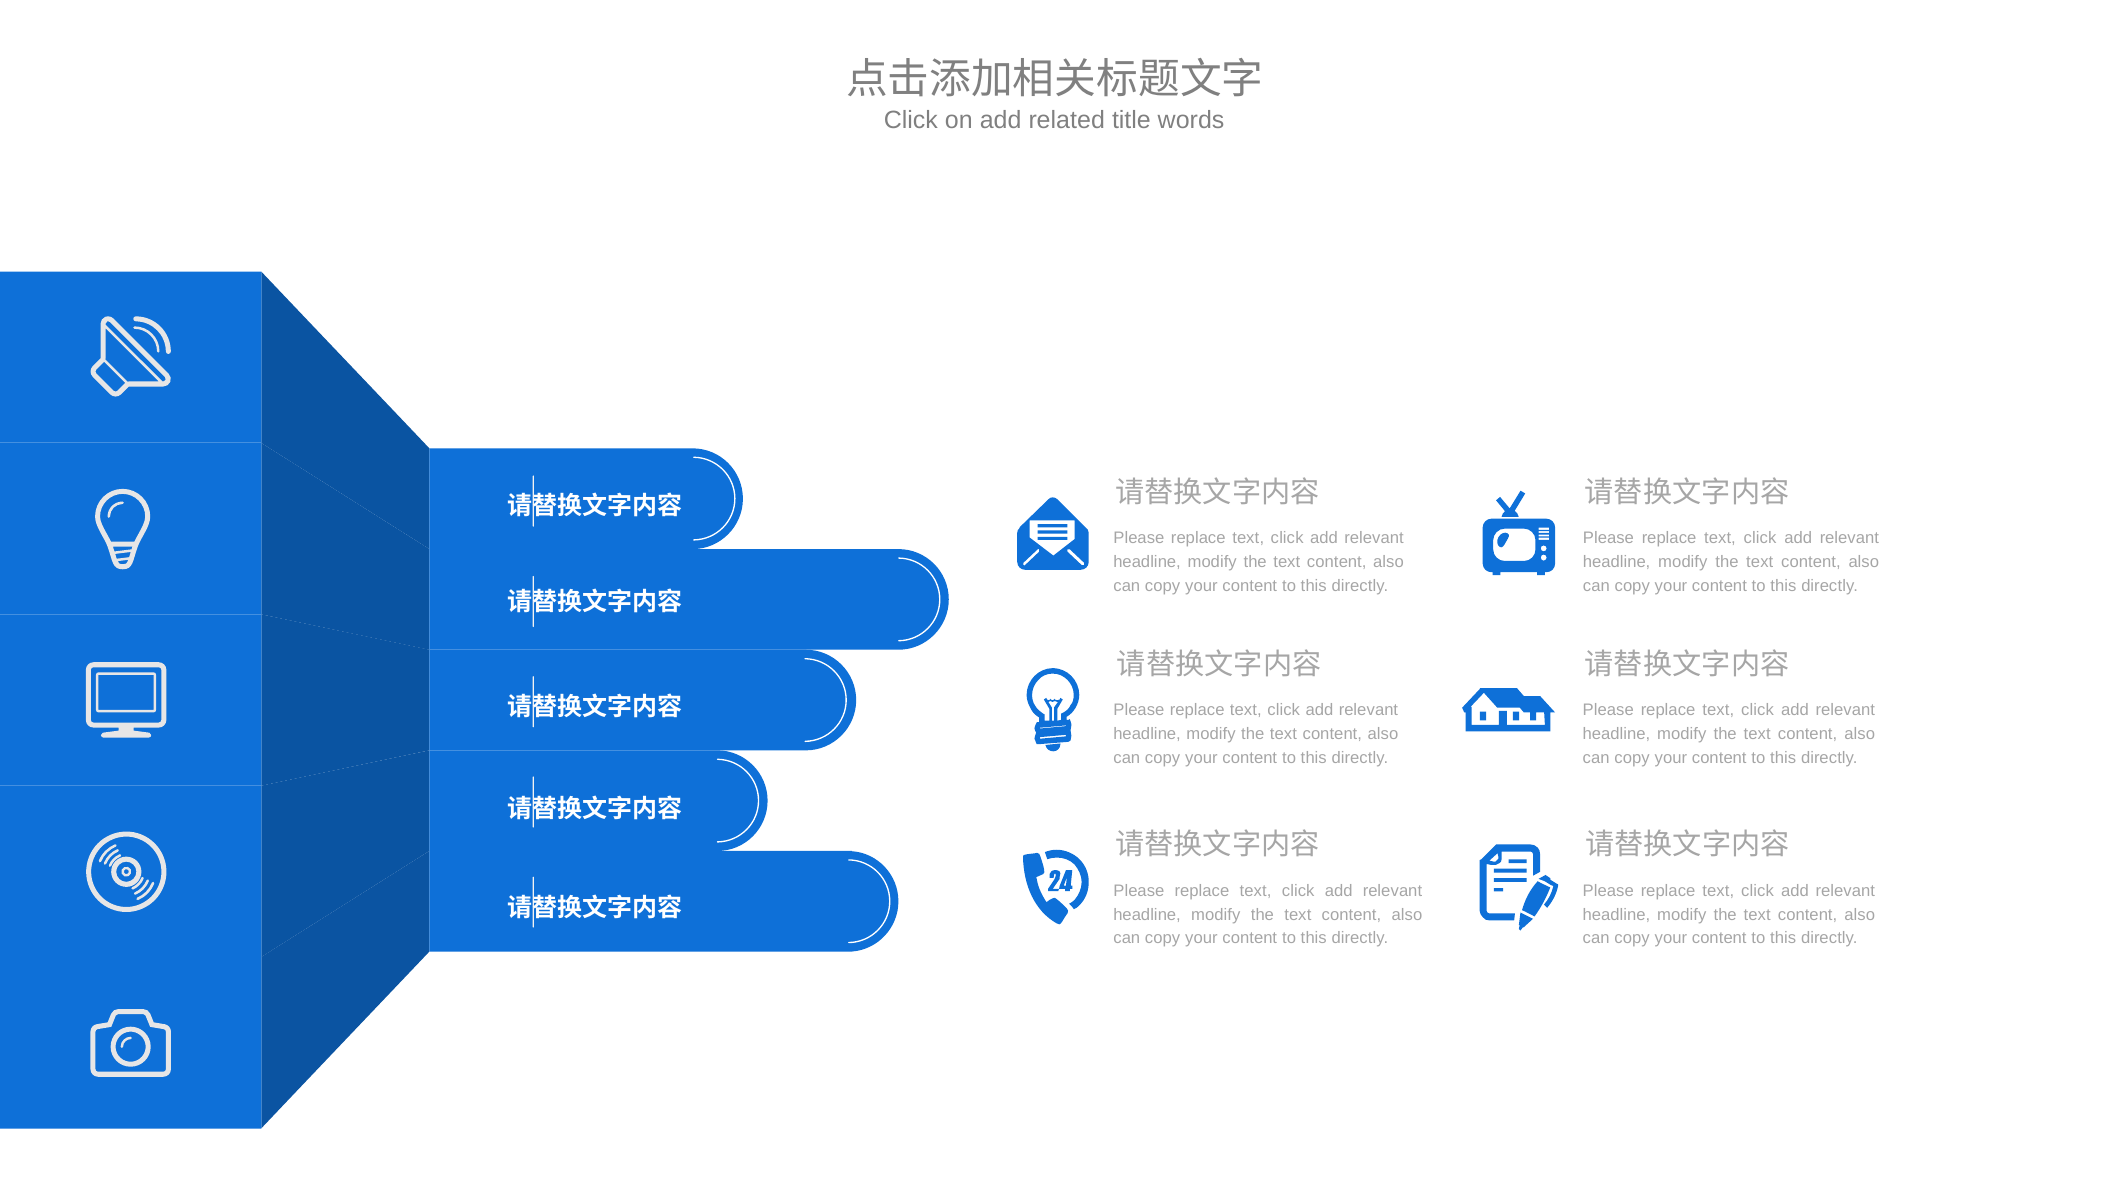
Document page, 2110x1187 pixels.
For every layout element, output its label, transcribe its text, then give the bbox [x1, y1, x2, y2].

text_box [1026, 668, 1080, 752]
text_box [1017, 497, 1089, 570]
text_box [1098, 458, 1419, 602]
text_box Click on add related title words [864, 95, 1246, 158]
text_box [0, 271, 949, 1129]
text_box [1482, 518, 1556, 576]
text_box [1522, 874, 1559, 917]
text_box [1567, 811, 1891, 954]
text_box [1462, 688, 1556, 732]
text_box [1567, 630, 1891, 774]
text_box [1098, 630, 1414, 774]
text_box [1044, 849, 1089, 910]
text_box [1568, 458, 1895, 602]
text_box [1023, 852, 1069, 925]
text_box [1496, 490, 1526, 517]
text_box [1098, 811, 1438, 954]
text_box [1518, 912, 1534, 931]
text_box [1479, 844, 1541, 921]
text_box 点击添加相关标题文字 [803, 44, 1307, 107]
